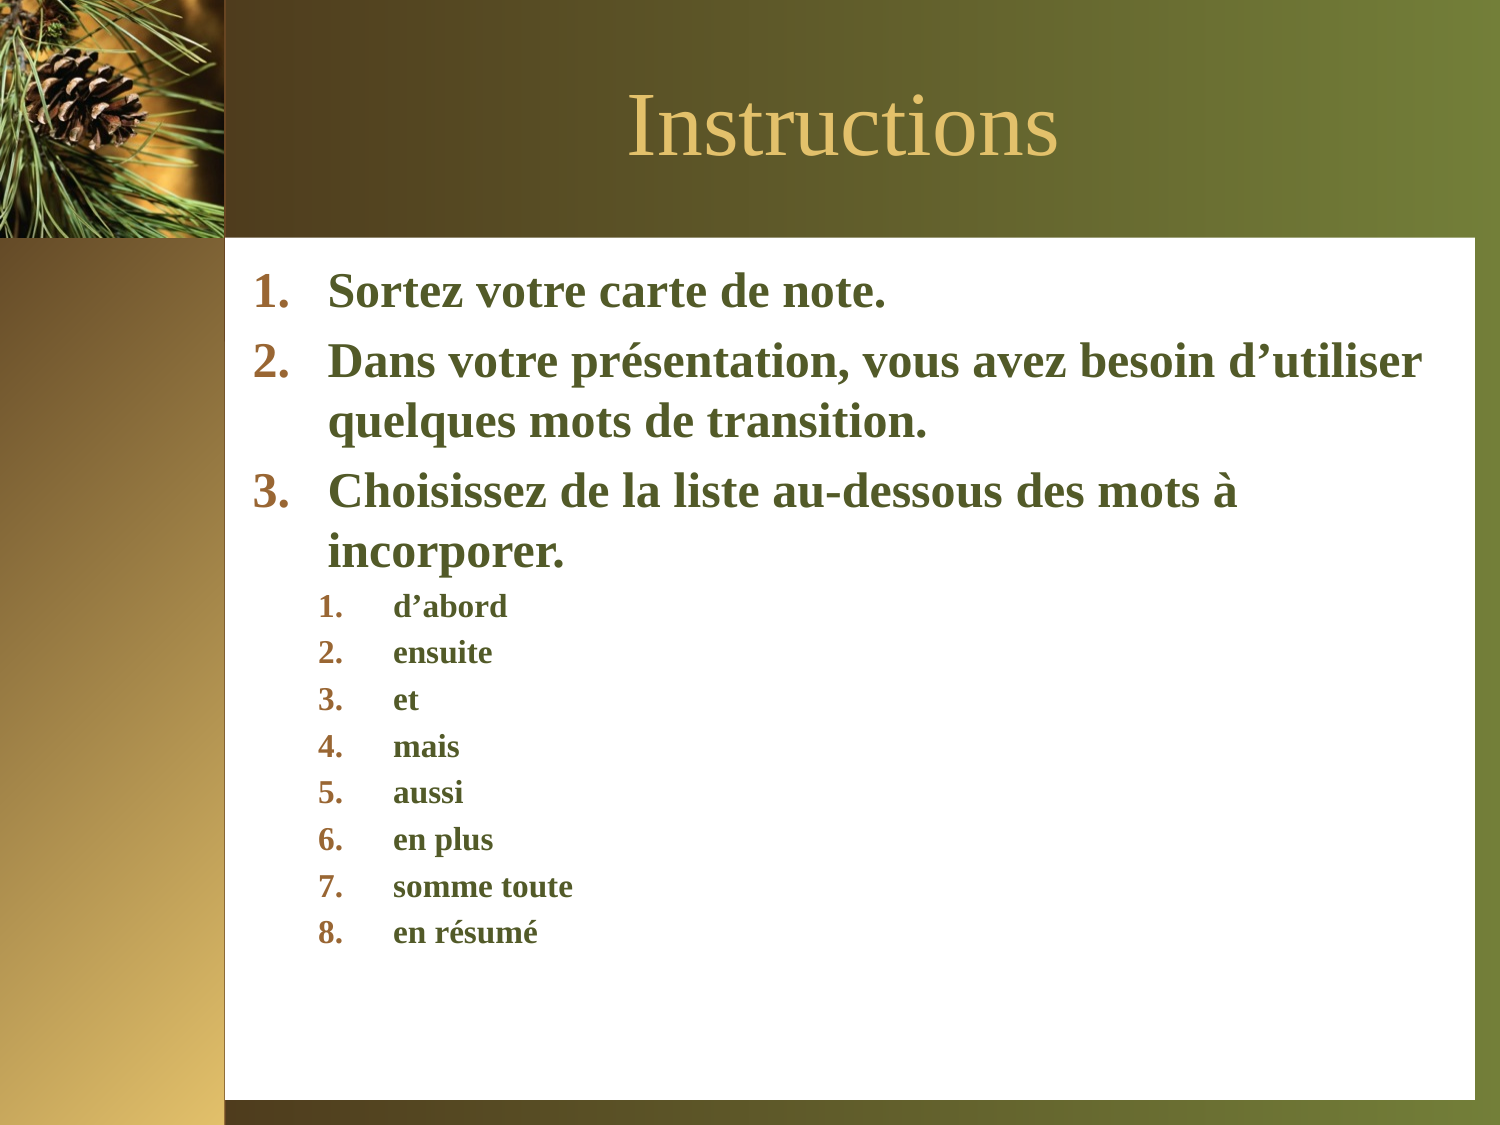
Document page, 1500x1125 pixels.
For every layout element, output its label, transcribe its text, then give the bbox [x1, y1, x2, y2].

list Sortez votre carte de note. Dans votre présentation, vous avez besoin d’utiliser quelques mots de transition. Choisissez de la liste au-dessous des mots à incorporer. d’abord ensuite et mais aussi en plus somme toute en résumé [237, 249, 1463, 1088]
picture [0, 0, 224, 238]
title Instructions [249, 24, 1438, 213]
